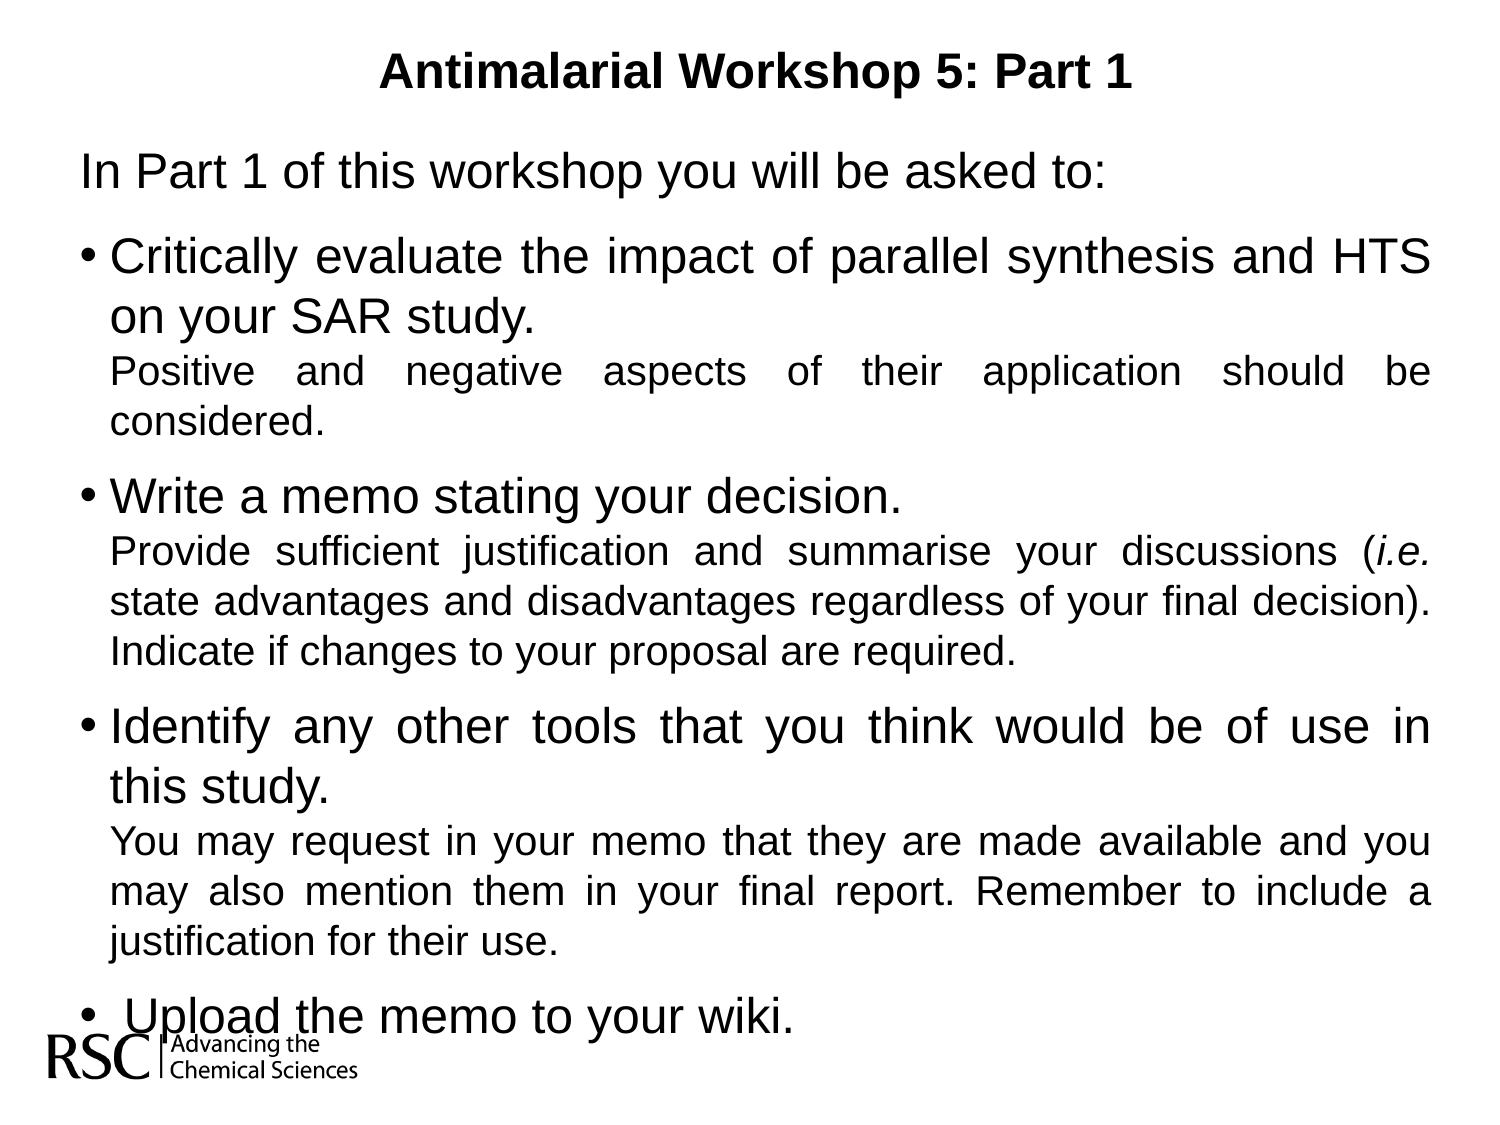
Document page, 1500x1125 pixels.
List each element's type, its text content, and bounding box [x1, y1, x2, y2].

text_box In Part 1 of this workshop you will be asked to: Critically evaluate the impact of parallel synthesis and HTS on your SAR study. Positive and negative aspects of their application should be considered. Write a memo stating your decision. Provide sufficient justification and summarise your discussions (i.e. state advantages and disadvantages regardless of your final decision). Indicate if changes to your proposal are required. Identify any other tools that you think would be of use in this study. You may request in your memo that they are made available and you may also mention them in your final report. Remember to include a justification for their use. Upload the memo to your wiki. [64, 131, 1447, 1112]
text_box Antimalarial Workshop 5: Part 1 [253, 30, 1258, 106]
